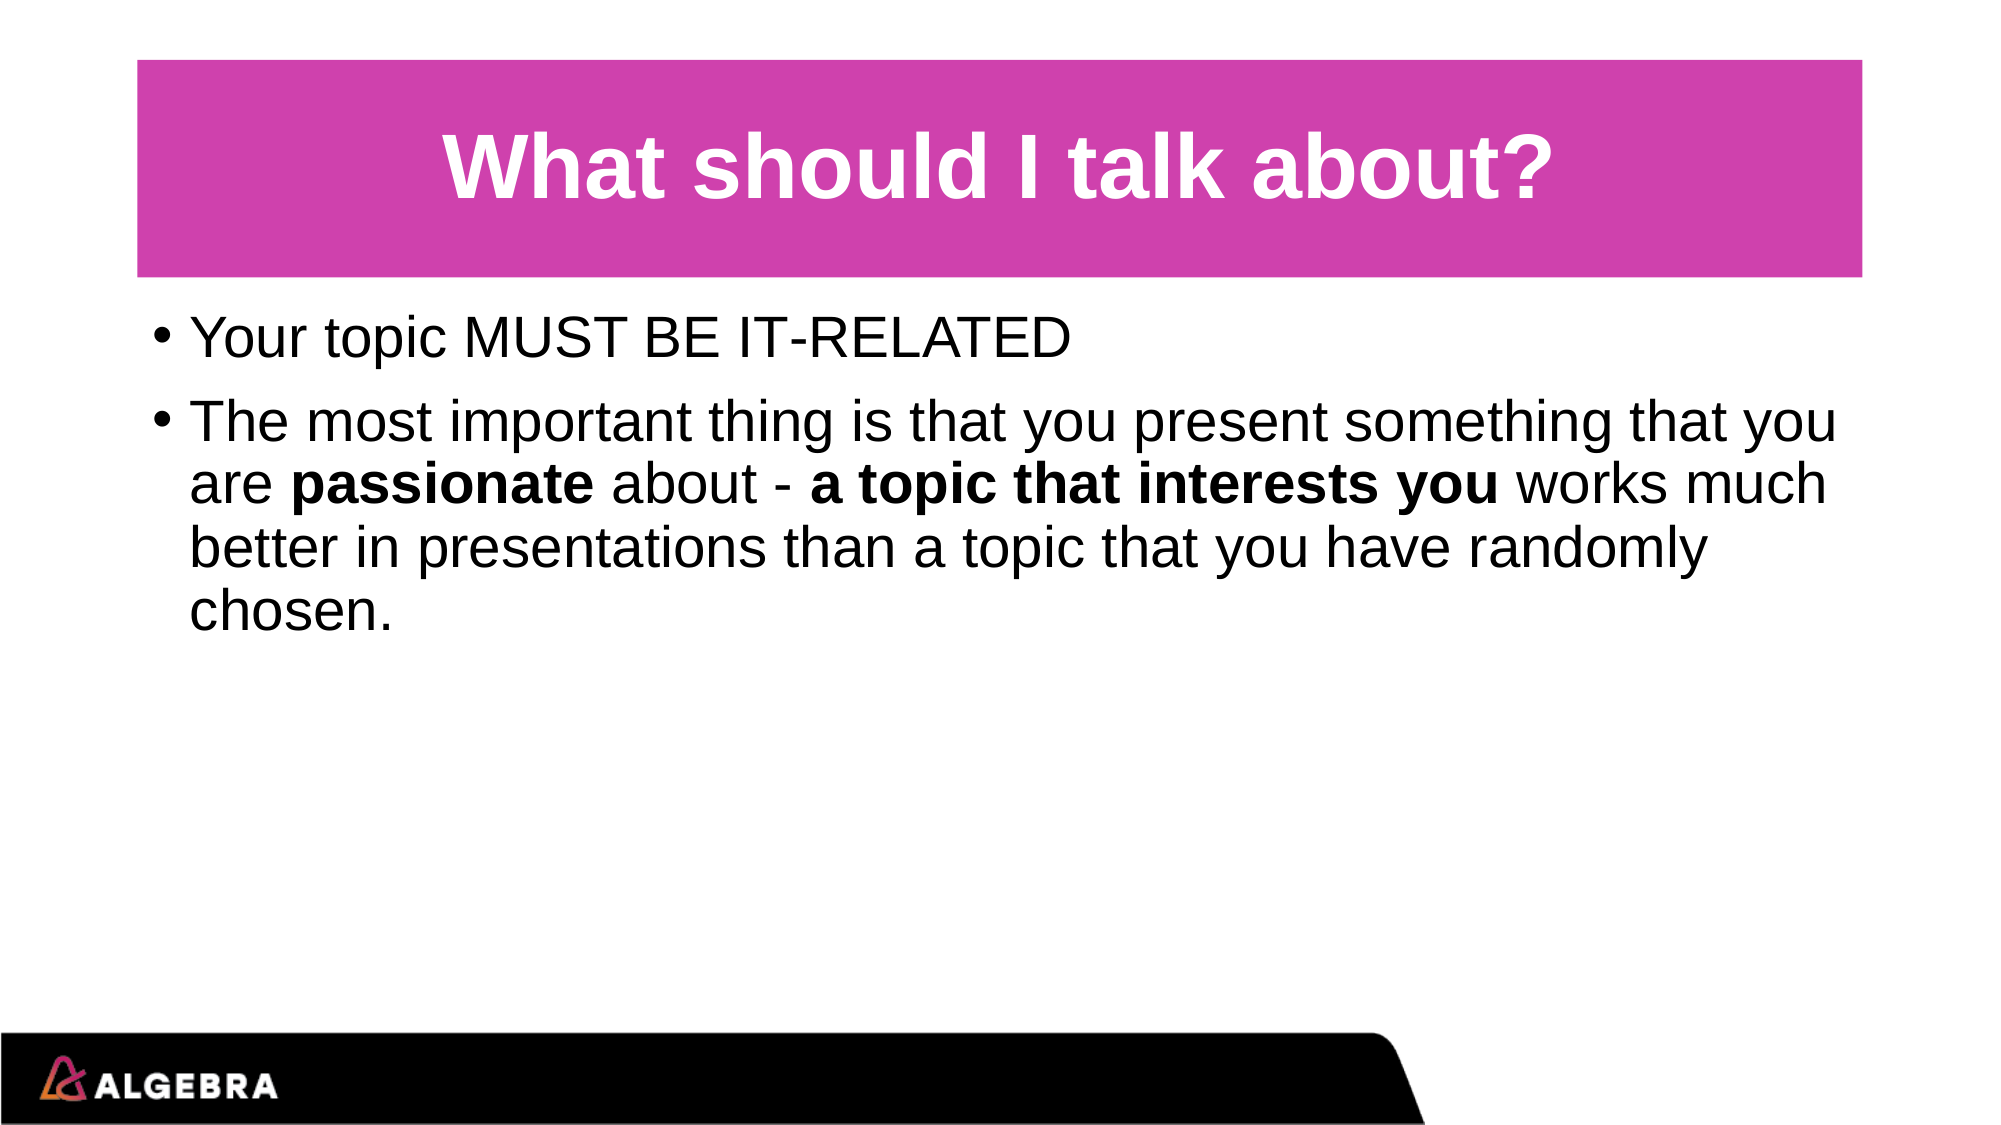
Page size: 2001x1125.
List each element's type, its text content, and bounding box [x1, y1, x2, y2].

title What should I talk about? [137, 59, 1863, 278]
list Your topic MUST BE IT-RELATED The most important thing is that you present something that you are passionate about - a topic that interests you works much better in presentations than a topic that you have randomly chosen. [137, 299, 1863, 1014]
picture [0, 1032, 1425, 1125]
